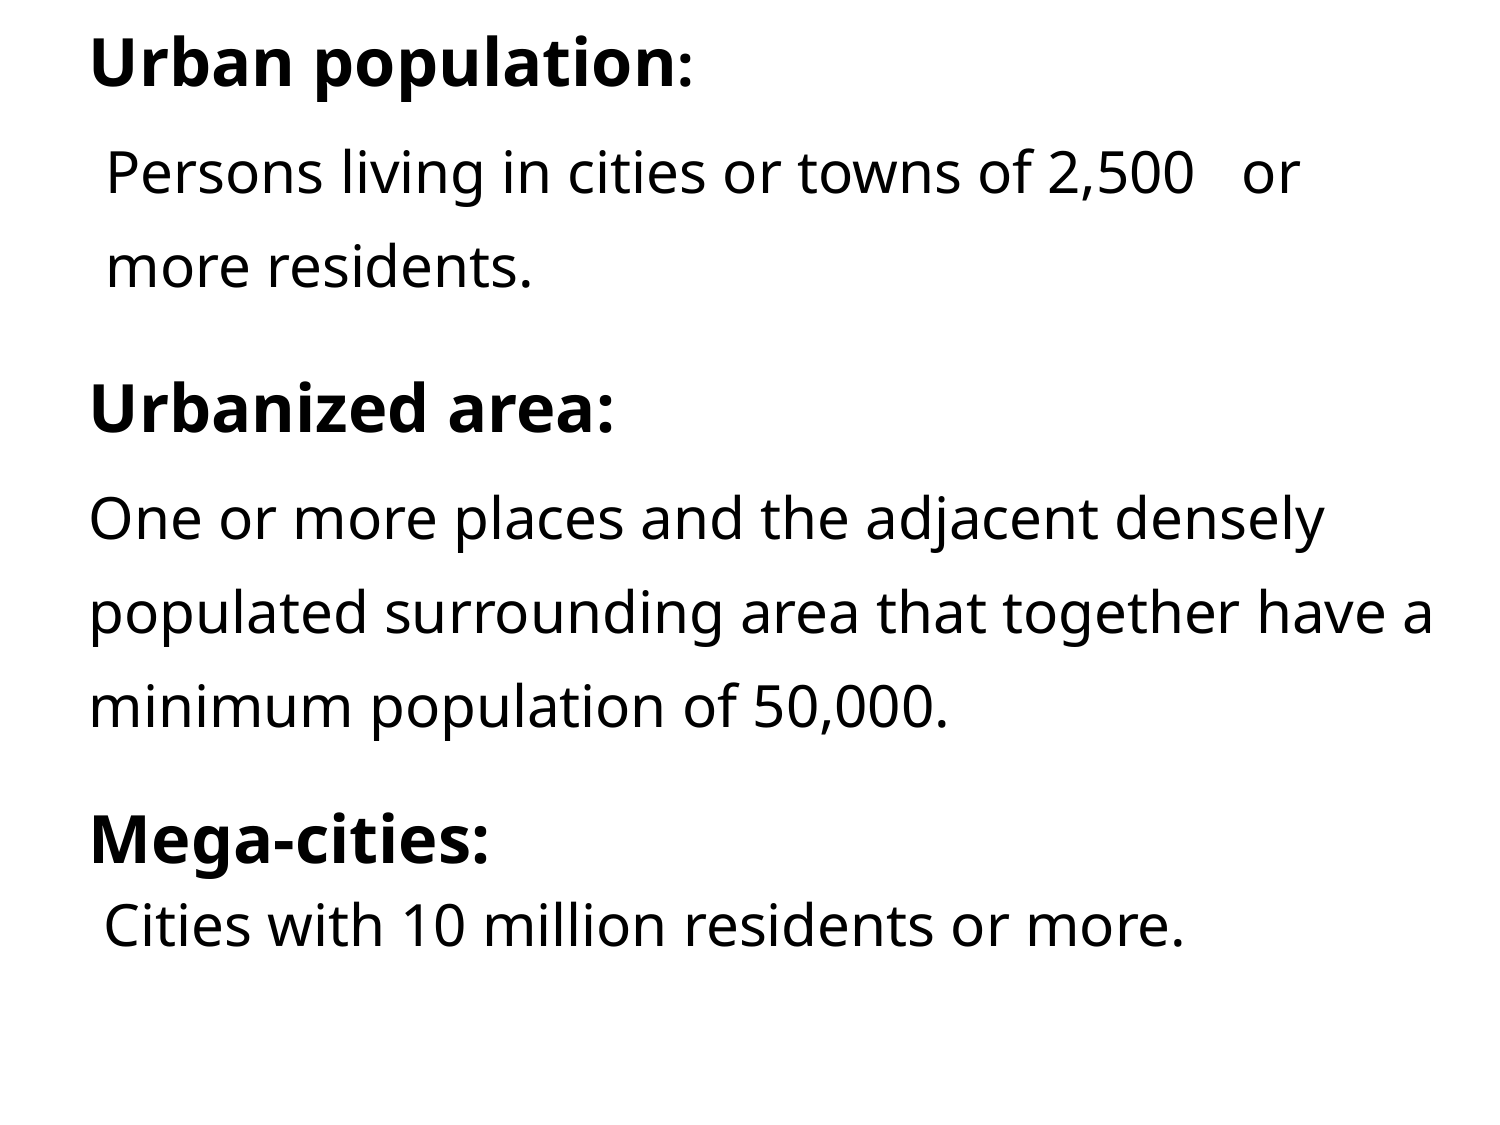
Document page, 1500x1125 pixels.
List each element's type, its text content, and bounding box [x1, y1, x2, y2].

text_box Urban population: Persons living in cities or towns of 2,500 or more residents. Urbanized area: One or more places and the adjacent densely populated surrounding area that together have a minimum population of 50,000. Mega-cities: Cities with 10 million residents or more. [62, 12, 1475, 1088]
